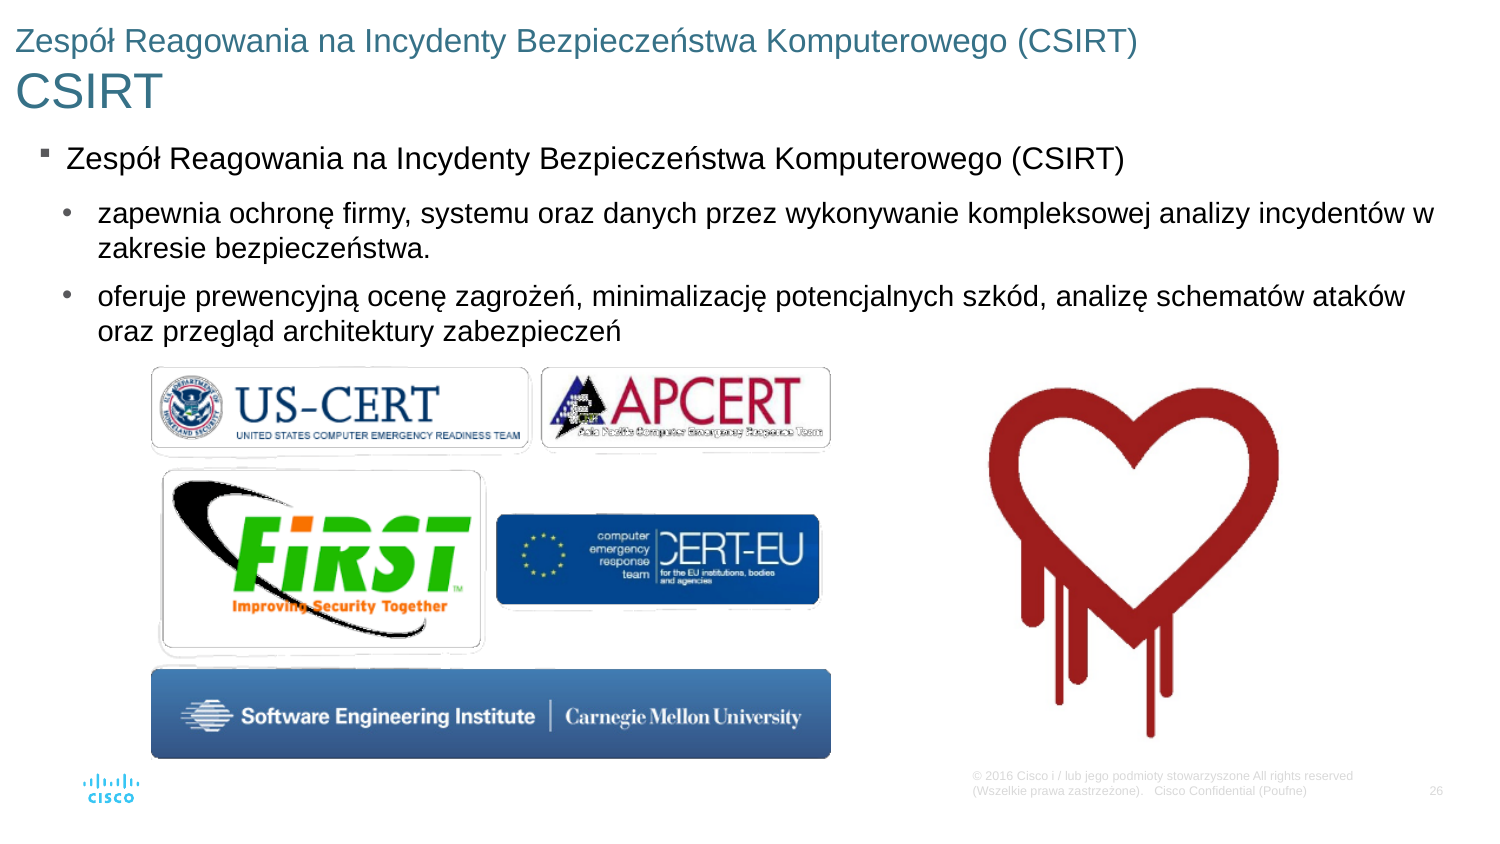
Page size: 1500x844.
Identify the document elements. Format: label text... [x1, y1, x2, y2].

list Zespół Reagowania na Incydenty Bezpieczeństwa Komputerowego (CSIRT) zapewnia ochronę firmy, systemu oraz danych przez wykonywanie kompleksowej analizy incydentów w zakresie bezpieczeństwa. oferuje prewencyjną ocenę zagrożeń, minimalizację potencjalnych szkód, analizę schematów ataków oraz przegląd architektury zabezpieczeń [23, 131, 1476, 813]
picture [151, 366, 831, 760]
title Zespół Reagowania na Incydenty Bezpieczeństwa Komputerowego (CSIRT) CSIRT [0, 6, 1500, 131]
picture [979, 376, 1289, 751]
